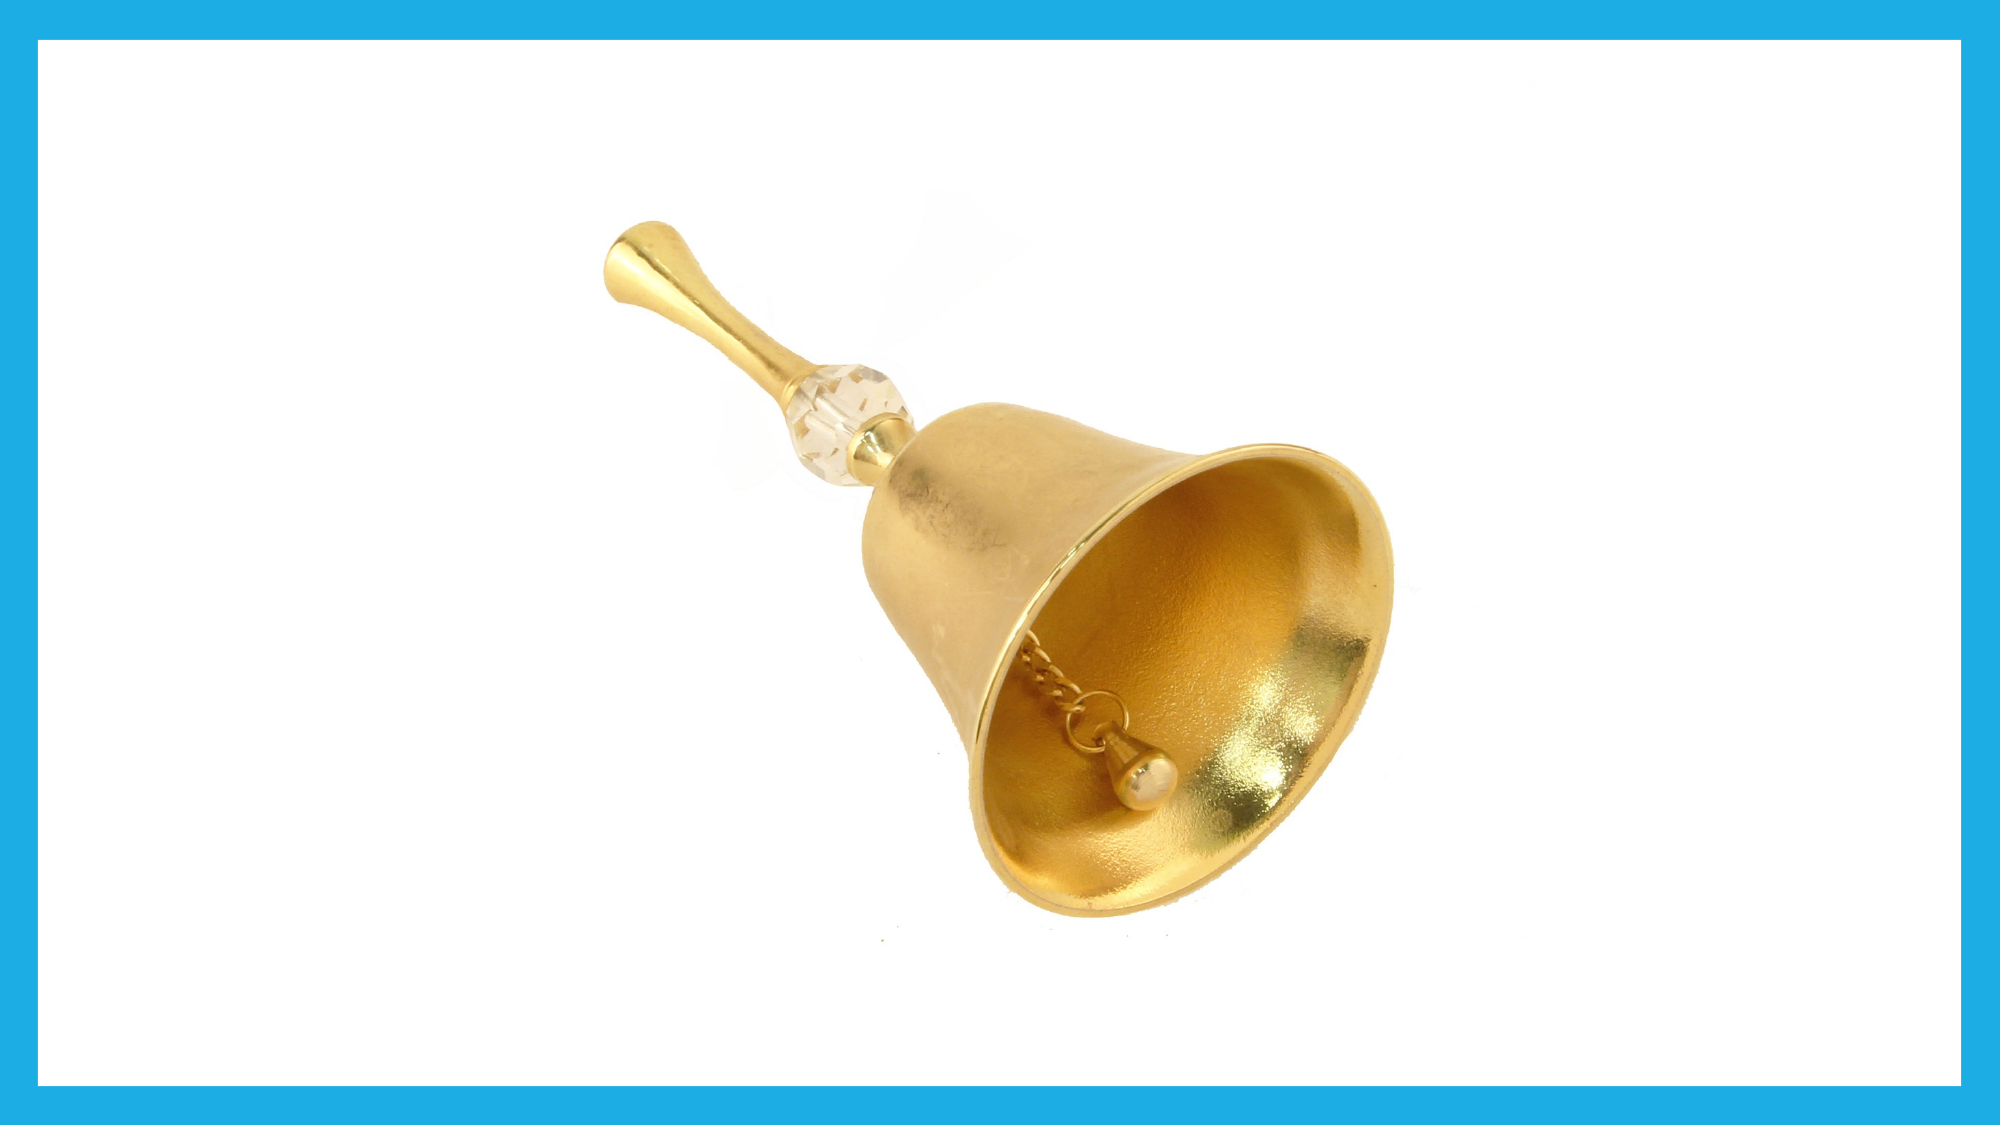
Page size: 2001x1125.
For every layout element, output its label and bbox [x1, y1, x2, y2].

picture [454, 72, 1546, 1018]
